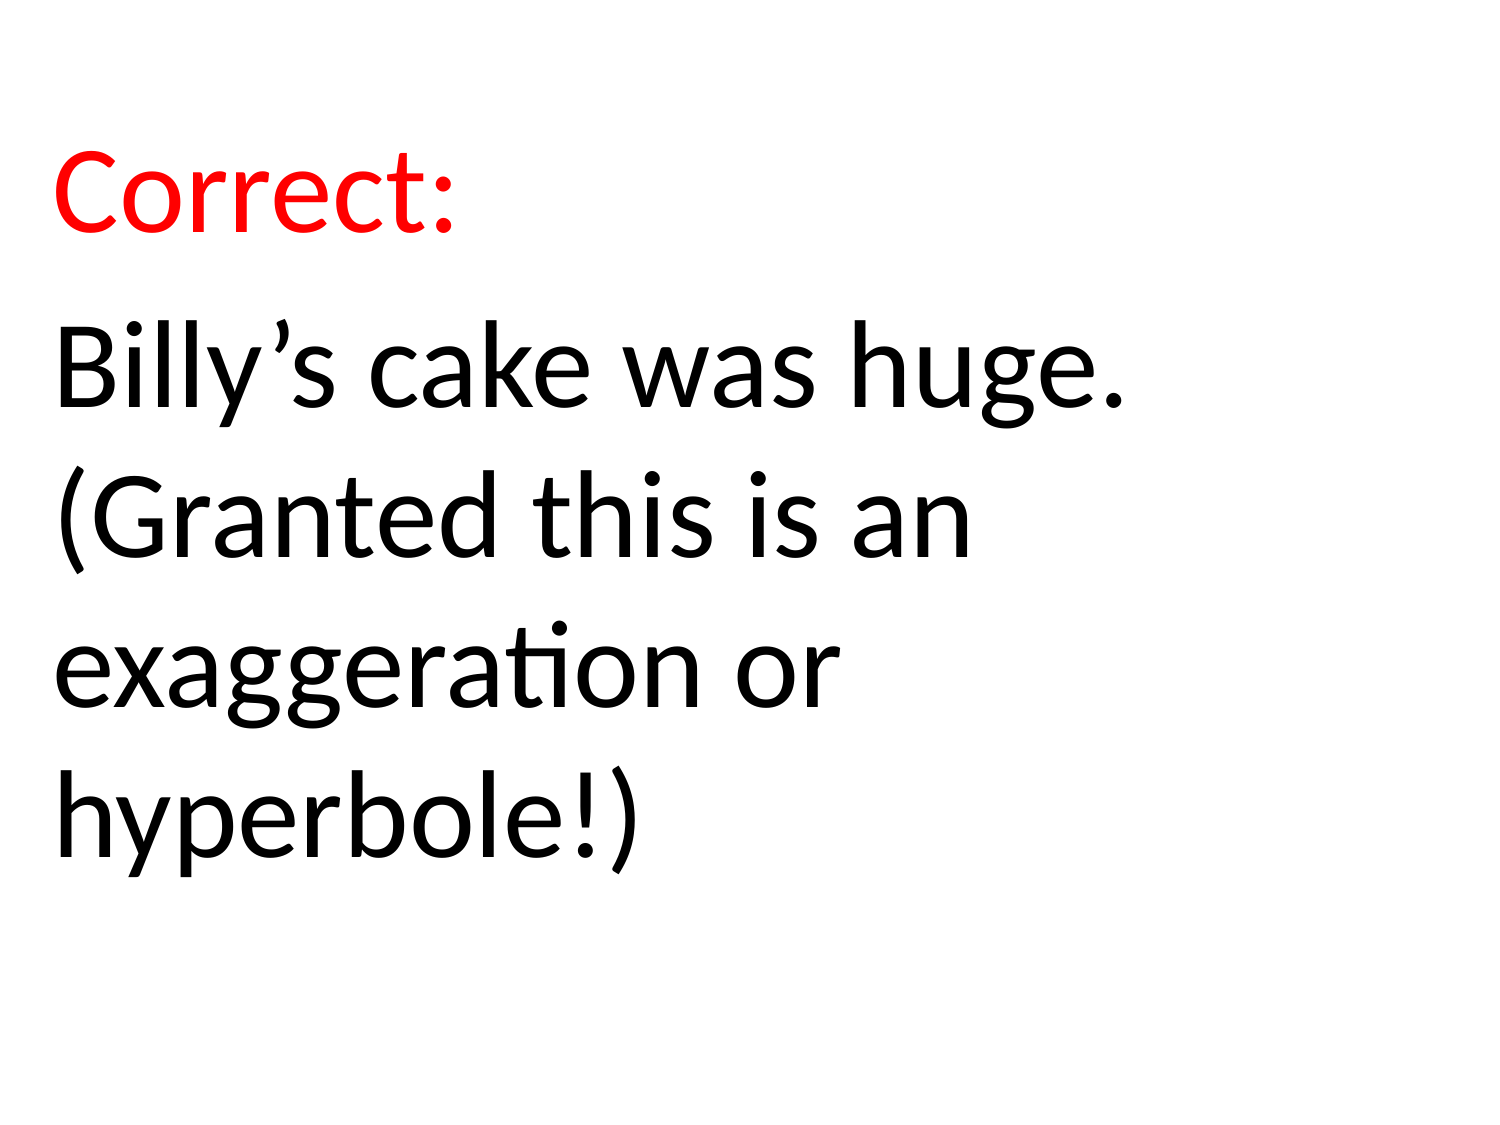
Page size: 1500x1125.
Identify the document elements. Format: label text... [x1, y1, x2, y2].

list Correct: Billy’s cake was huge. (Granted this is an exaggeration or hyperbole!) [37, 99, 1438, 843]
